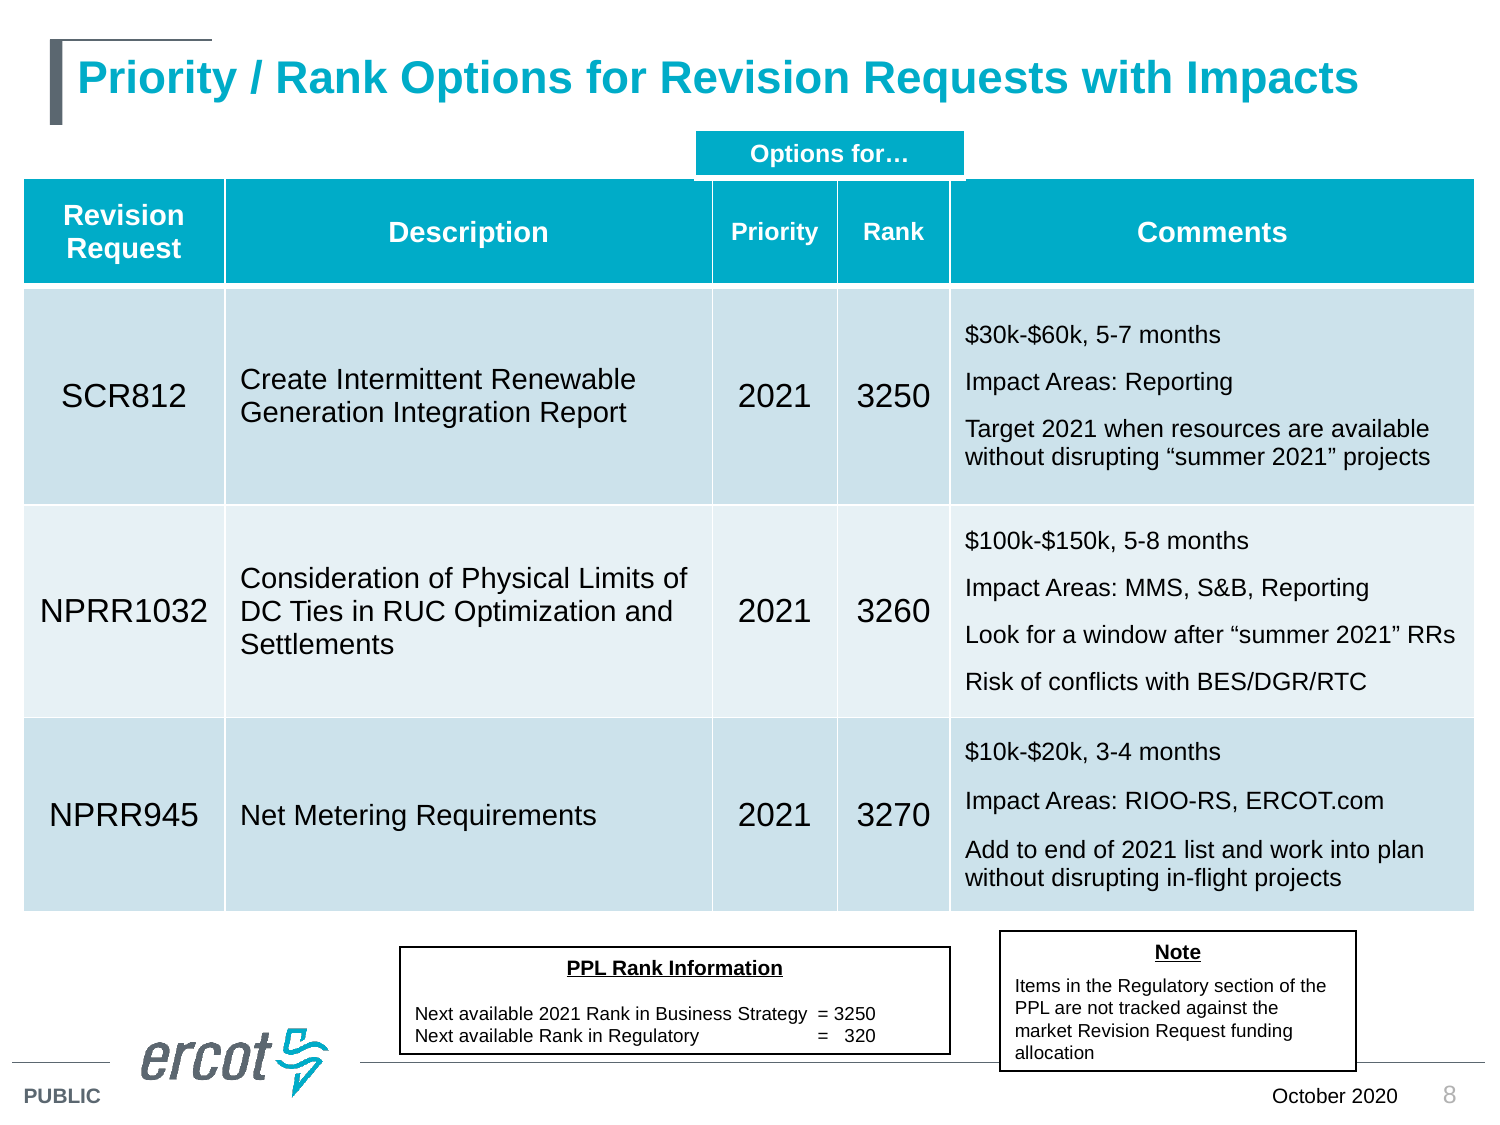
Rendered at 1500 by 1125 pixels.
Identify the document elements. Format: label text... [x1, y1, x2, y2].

table_cell Net Metering Requirements [226, 718, 712, 911]
table_cell 2021 [713, 718, 837, 911]
text_box Note Items in the Regulatory section of the PPL are not tracked against the market Revision Request funding allocation [999, 931, 1356, 1071]
table_cell 3250 [838, 289, 949, 504]
table_cell 3260 [838, 506, 949, 717]
table_cell NPRR1032 [24, 506, 224, 717]
table_cell NPRR945 [24, 718, 224, 911]
table_cell Consideration of Physical Limits of DC Ties in RUC Optimization and Settlements [226, 506, 712, 717]
table_header Priority [713, 181, 837, 283]
title Priority / Rank Options for Revision Requests with Impacts [62, 39, 1413, 125]
table_header Description [226, 179, 712, 283]
table_cell 2021 [713, 289, 837, 504]
table_cell $10k-$20k, 3-4 months Impact Areas: RIOO-RS, ERCOT.com Add to end of 2021 list and work into plan without disrupting in-flight projects [951, 718, 1474, 911]
text_box PPL Rank Information Next available 2021 Rank in Business Strategy = 3250 Next available Rank in Regulatory = 320 [399, 946, 950, 1054]
table_header Comments [951, 179, 1474, 283]
table_cell SCR812 [24, 289, 224, 504]
table_cell 2021 [713, 506, 837, 717]
table_cell Create Intermittent Renewable Generation Integration Report [226, 289, 712, 504]
table_header Options for… [696, 131, 964, 175]
picture [137, 1024, 332, 1100]
table_header Rank [838, 181, 949, 283]
table_cell $100k-$150k, 5-8 months Impact Areas: MMS, S&B, Reporting Look for a window after “summer 2021” RRs Risk of conflicts with BES/DGR/RTC [951, 506, 1474, 717]
table_header Revision Request [24, 179, 224, 283]
slide_number 8 [1412, 1076, 1488, 1112]
table_cell $30k-$60k, 5-7 months Impact Areas: Reporting Target 2021 when resources are available without disrupting “summer 2021” projects [951, 289, 1474, 504]
table_cell 3270 [838, 718, 949, 911]
